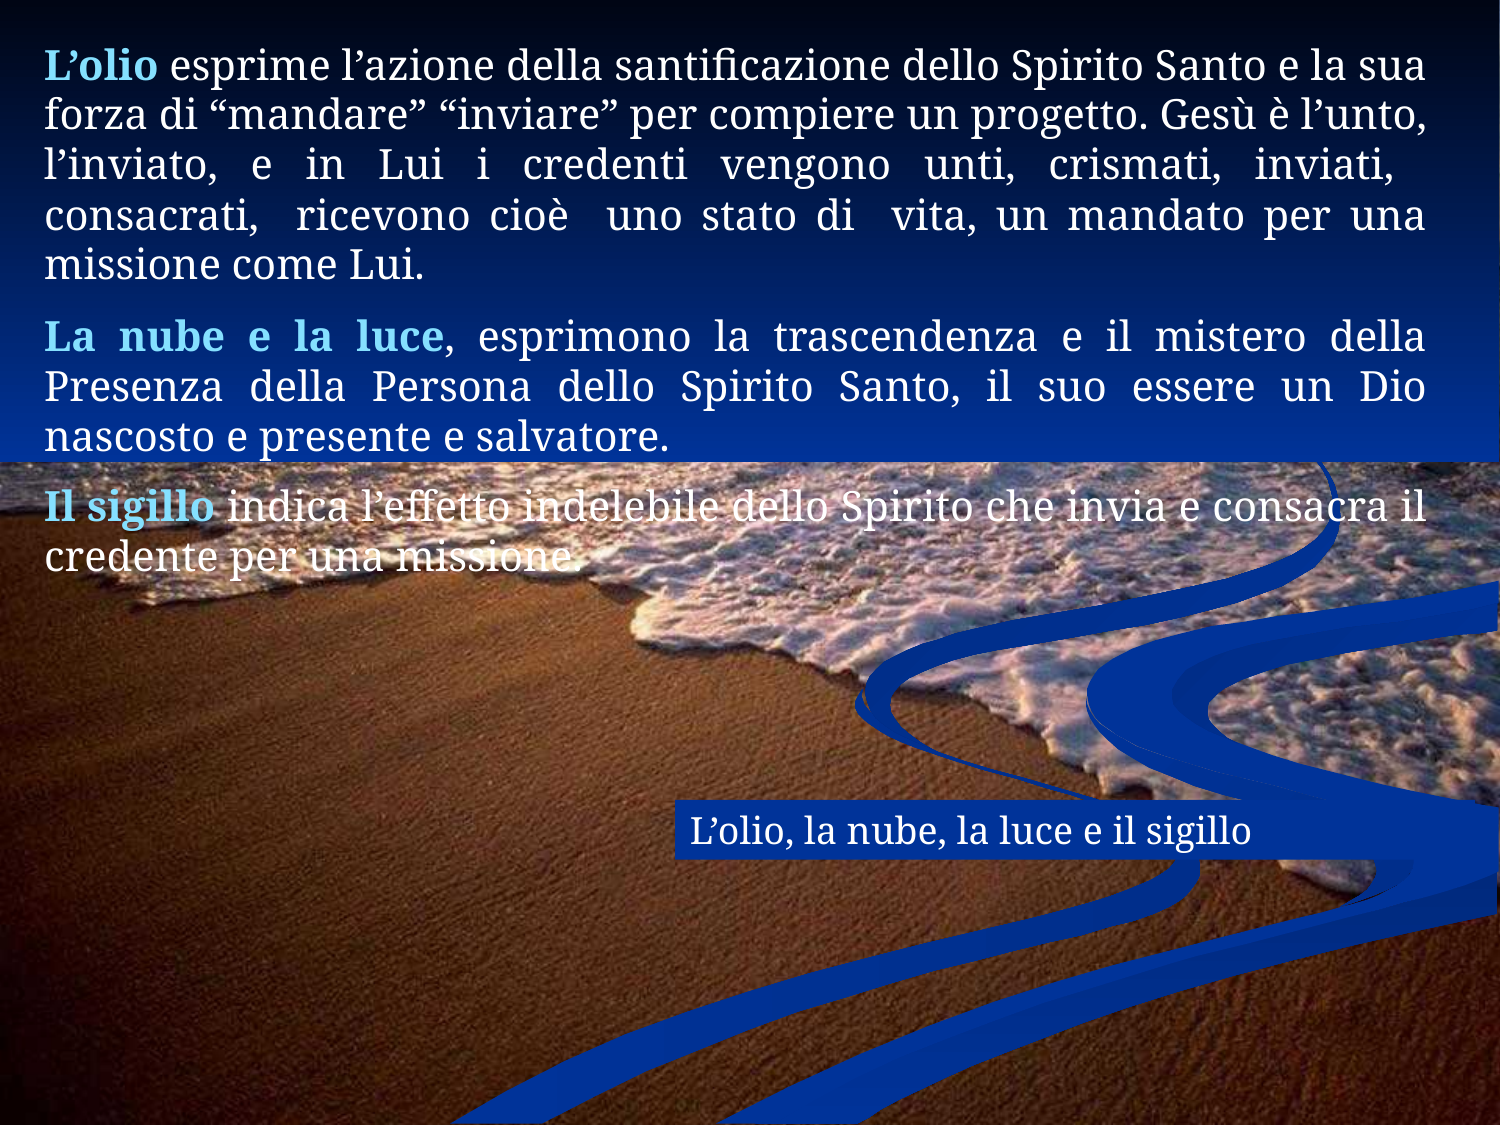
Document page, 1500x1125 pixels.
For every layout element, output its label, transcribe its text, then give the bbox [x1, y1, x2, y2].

text_box L’olio esprime l’azione della santificazione dello Spirito Santo e la sua forza di “mandare” “inviare” per compiere un progetto. Gesù è l’unto, l’inviato, e in Lui i credenti vengono unti, crismati, inviati, consacrati, ricevono cioè uno stato di vita, un mandato per una missione come Lui. La nube e la luce, esprimono la trascendenza e il mistero della Presenza della Persona dello Spirito Santo, il suo essere un Dio nascosto e presente e salvatore. Il sigillo indica l’effetto indelebile dello Spirito che invia e consacra il credente per una missione. [29, 30, 1442, 588]
text_box L’olio, la nube, la luce e il sigillo [675, 799, 1475, 860]
picture [0, 0, 1500, 1125]
